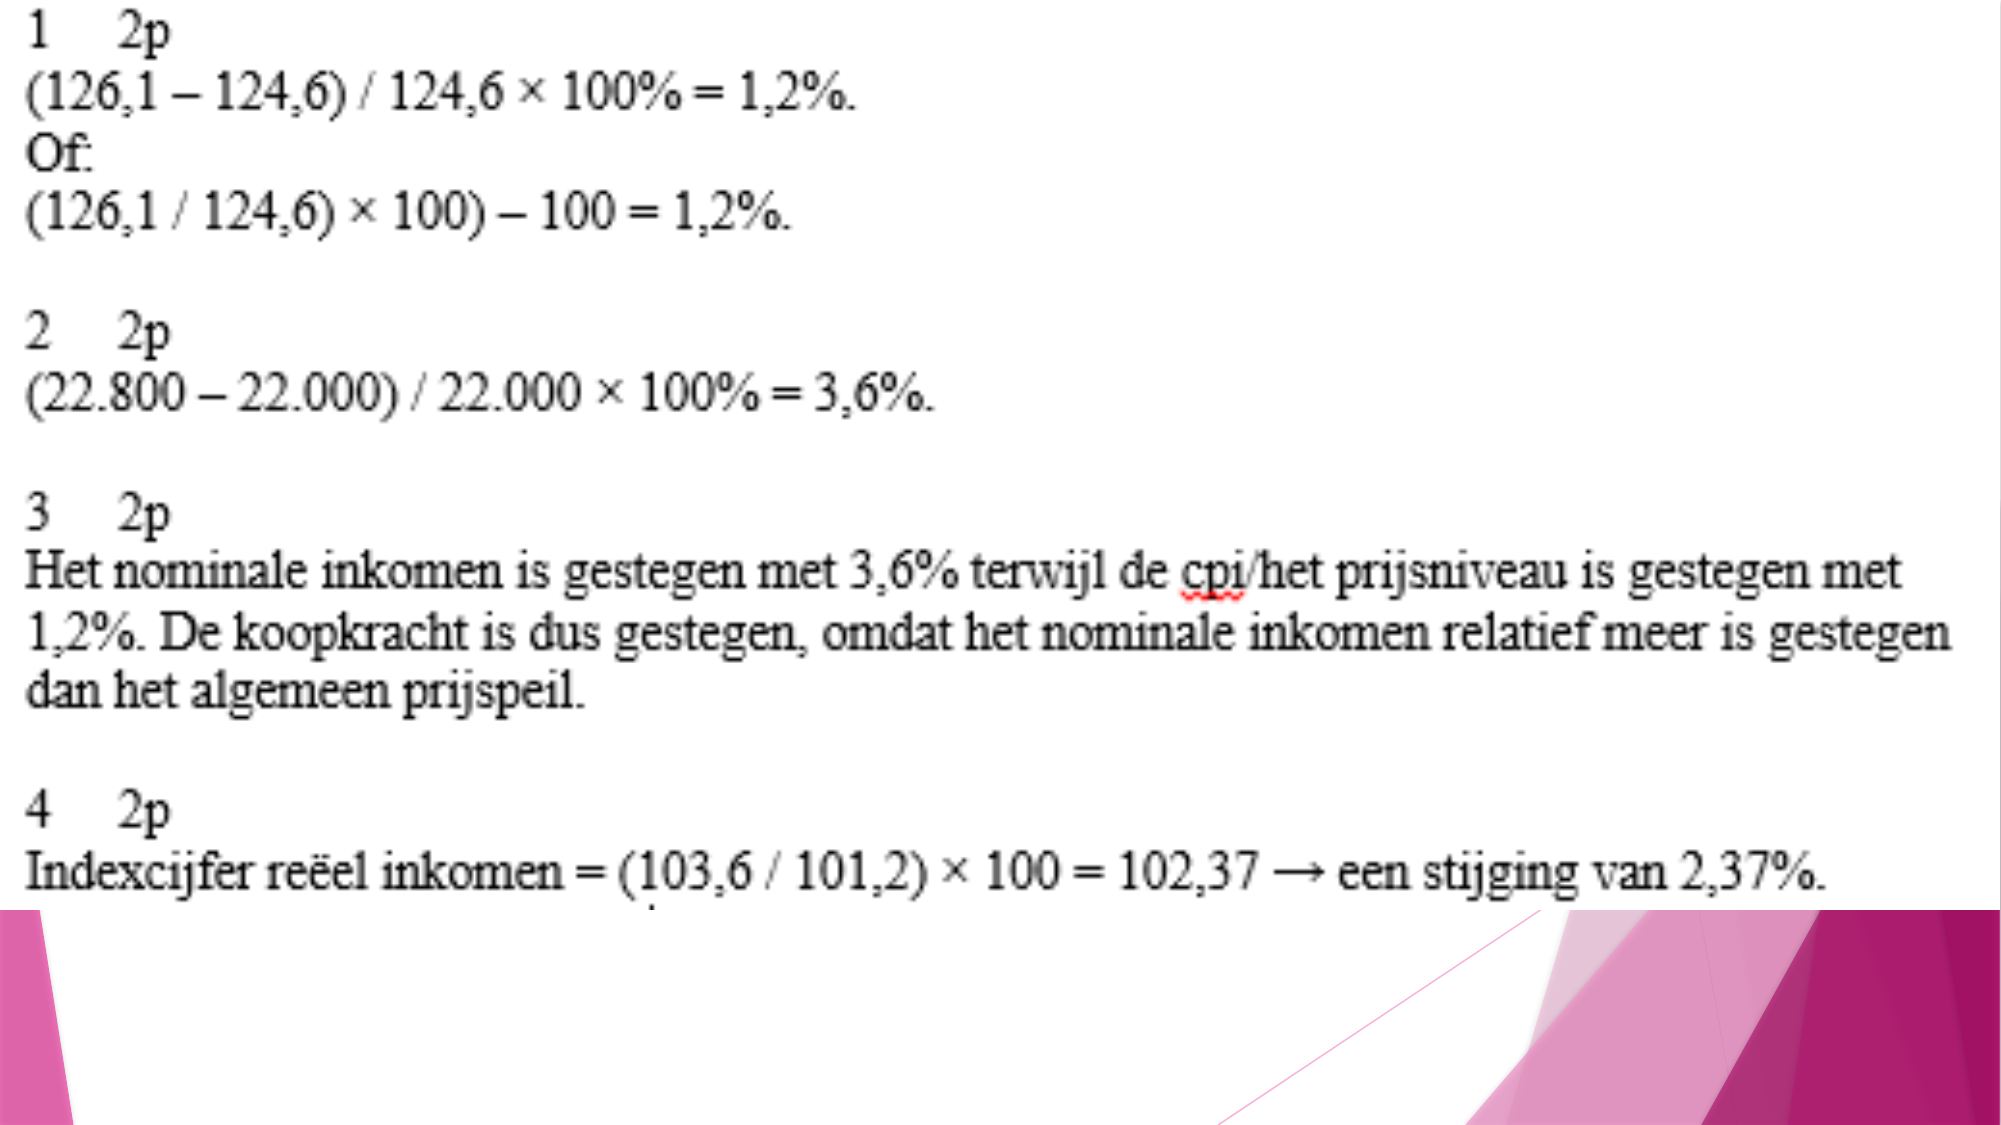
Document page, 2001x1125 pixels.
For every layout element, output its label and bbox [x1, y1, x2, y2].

picture [0, 0, 2000, 910]
